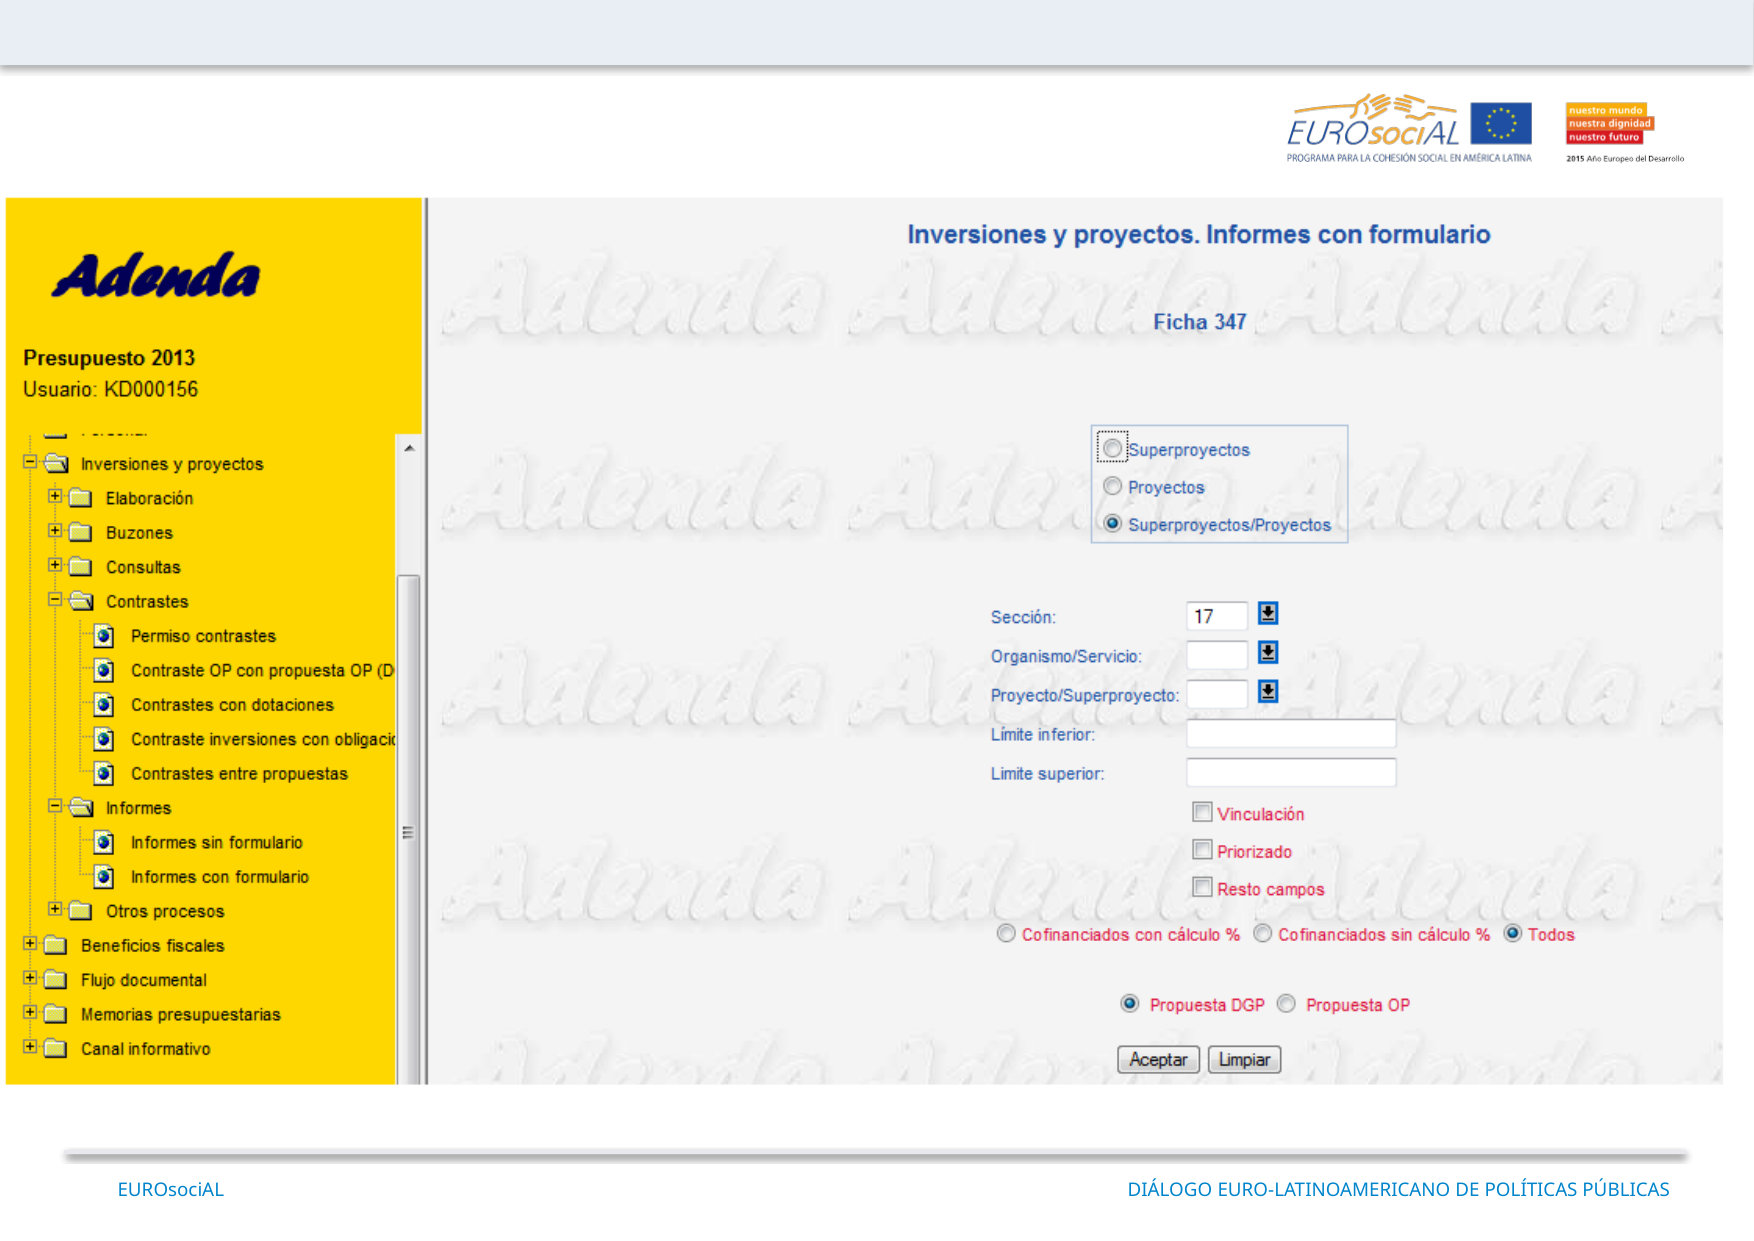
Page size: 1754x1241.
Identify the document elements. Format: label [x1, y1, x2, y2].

picture [1278, 88, 1692, 173]
picture [2, 194, 1724, 1088]
